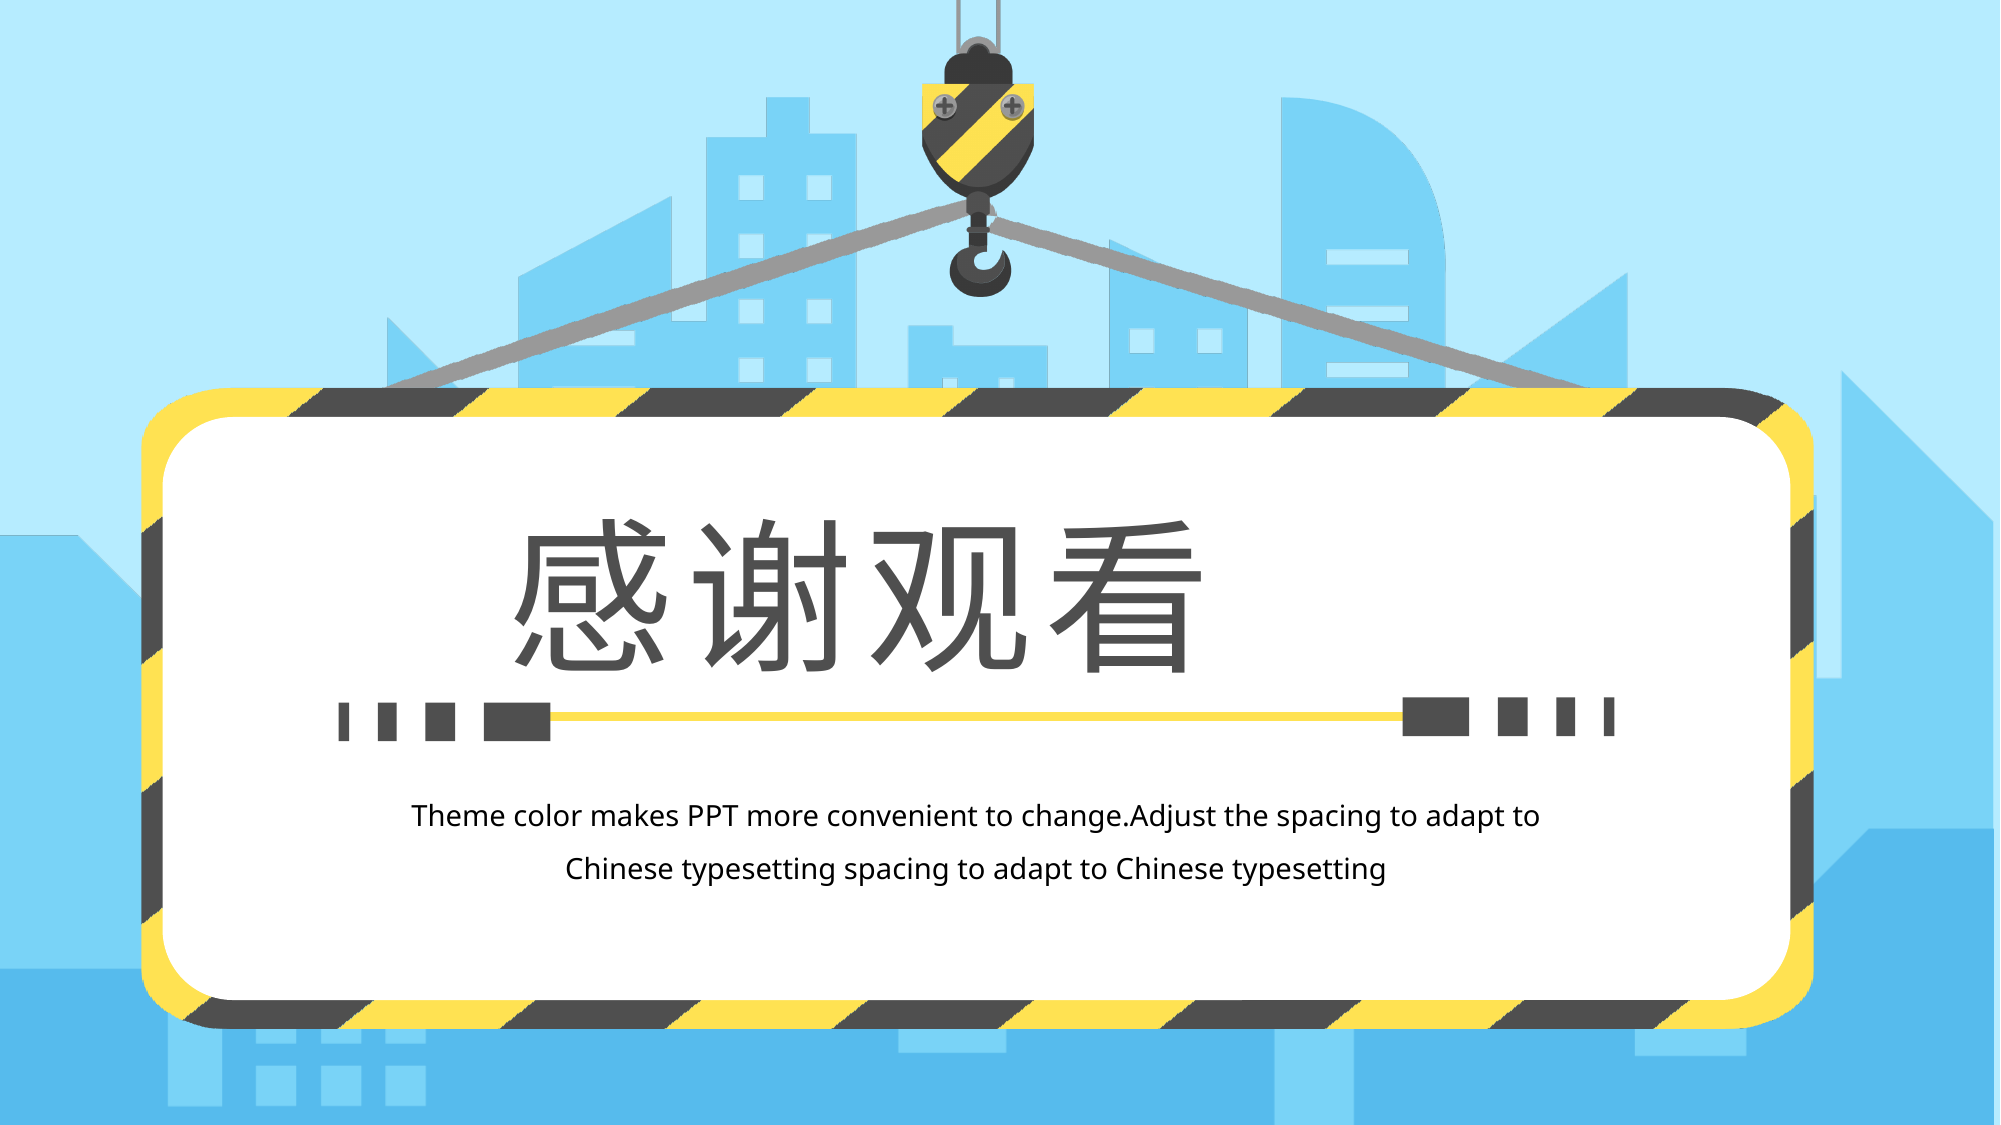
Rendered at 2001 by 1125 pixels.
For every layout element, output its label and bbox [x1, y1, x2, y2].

picture [0, 0, 2000, 1125]
text_box [338, 697, 1615, 742]
